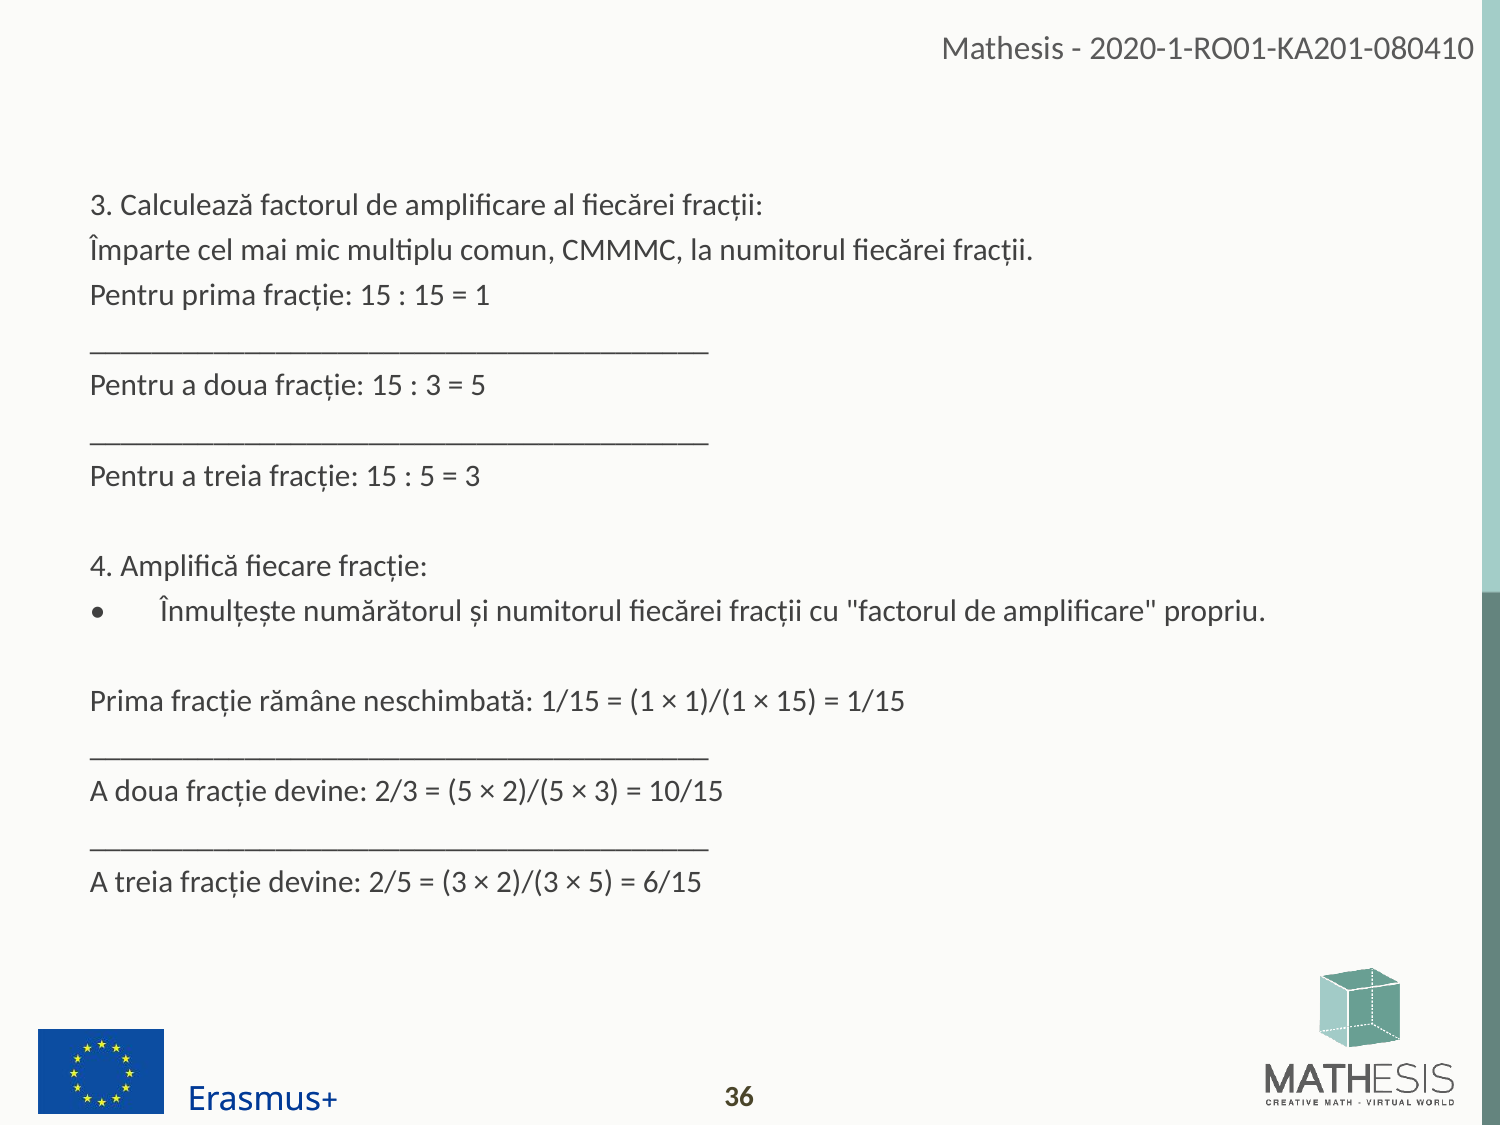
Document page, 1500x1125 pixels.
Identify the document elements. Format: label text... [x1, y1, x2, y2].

picture [38, 1029, 164, 1114]
list 3. Calculează factorul de amplificare al fiecărei fracții: Împarte cel mai mic multiplu comun, CMMMC, la numitorul fiecărei fracții. Pentru prima fracție: 15 : 15 = 1 ________________________________________ Pentru a doua fracție: 15 : 3 = 5 ________________________________________ Pentru a treia fracție: 15 : 5 = 3 4. Amplifică fiecare fracție: • Înmulțește numărătorul și numitorul fiecărei fracții cu "factorul de amplificare" propriu. Prima fracție rămâne neschimbată: 1/15 = (1 × 1)/(1 × 15) = 1/15 ________________________________________ A doua fracție devine: 2/3 = (5 × 2)/(5 × 3) = 10/15 ________________________________________ A treia fracție devine: 2/5 = (3 × 2)/(3 × 5) = 6/15 [75, 169, 1425, 912]
